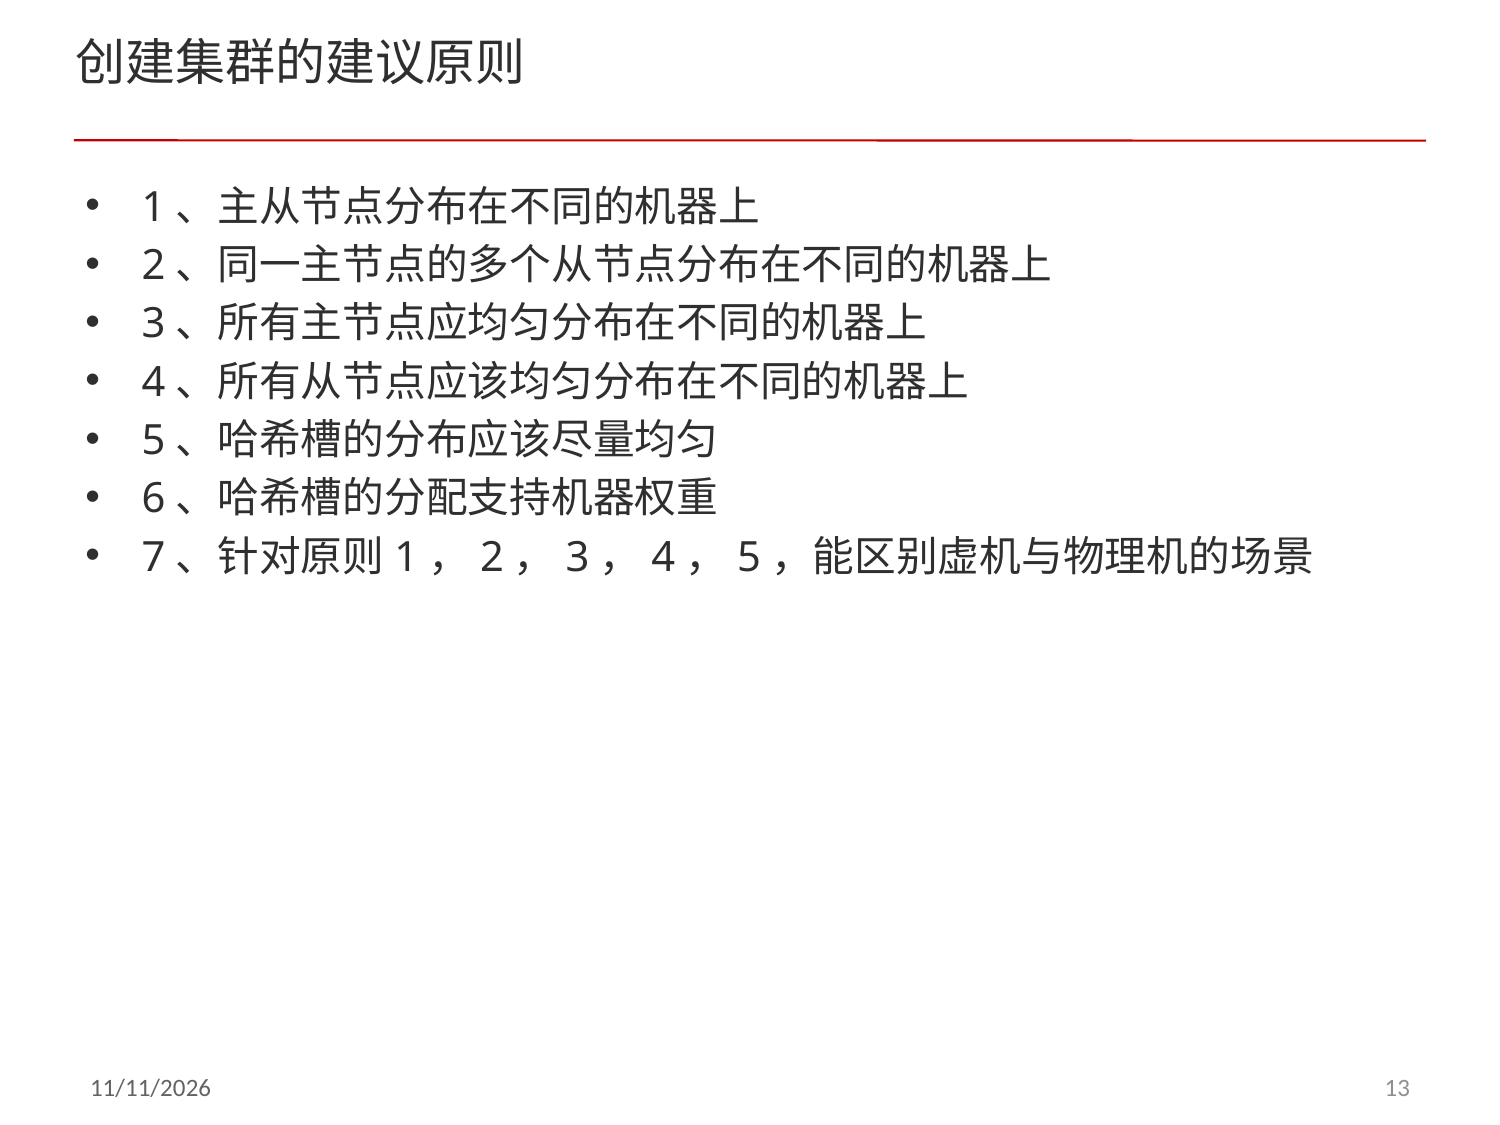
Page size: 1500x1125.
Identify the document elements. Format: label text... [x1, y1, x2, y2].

title 创建集群的建议原则 [75, 30, 1235, 136]
list 1、主从节点分布在不同的机器上 2、同一主节点的多个从节点分布在不同的机器上 3、所有主节点应均匀分布在不同的机器上 4、所有从节点应该均匀分布在不同的机器上 5、哈希槽的分布应该尽量均匀 6、哈希槽的分配支持机器权重 7、针对原则1，2，3，4，5，能区别虚机与物理机的场景 [70, 171, 1421, 1016]
